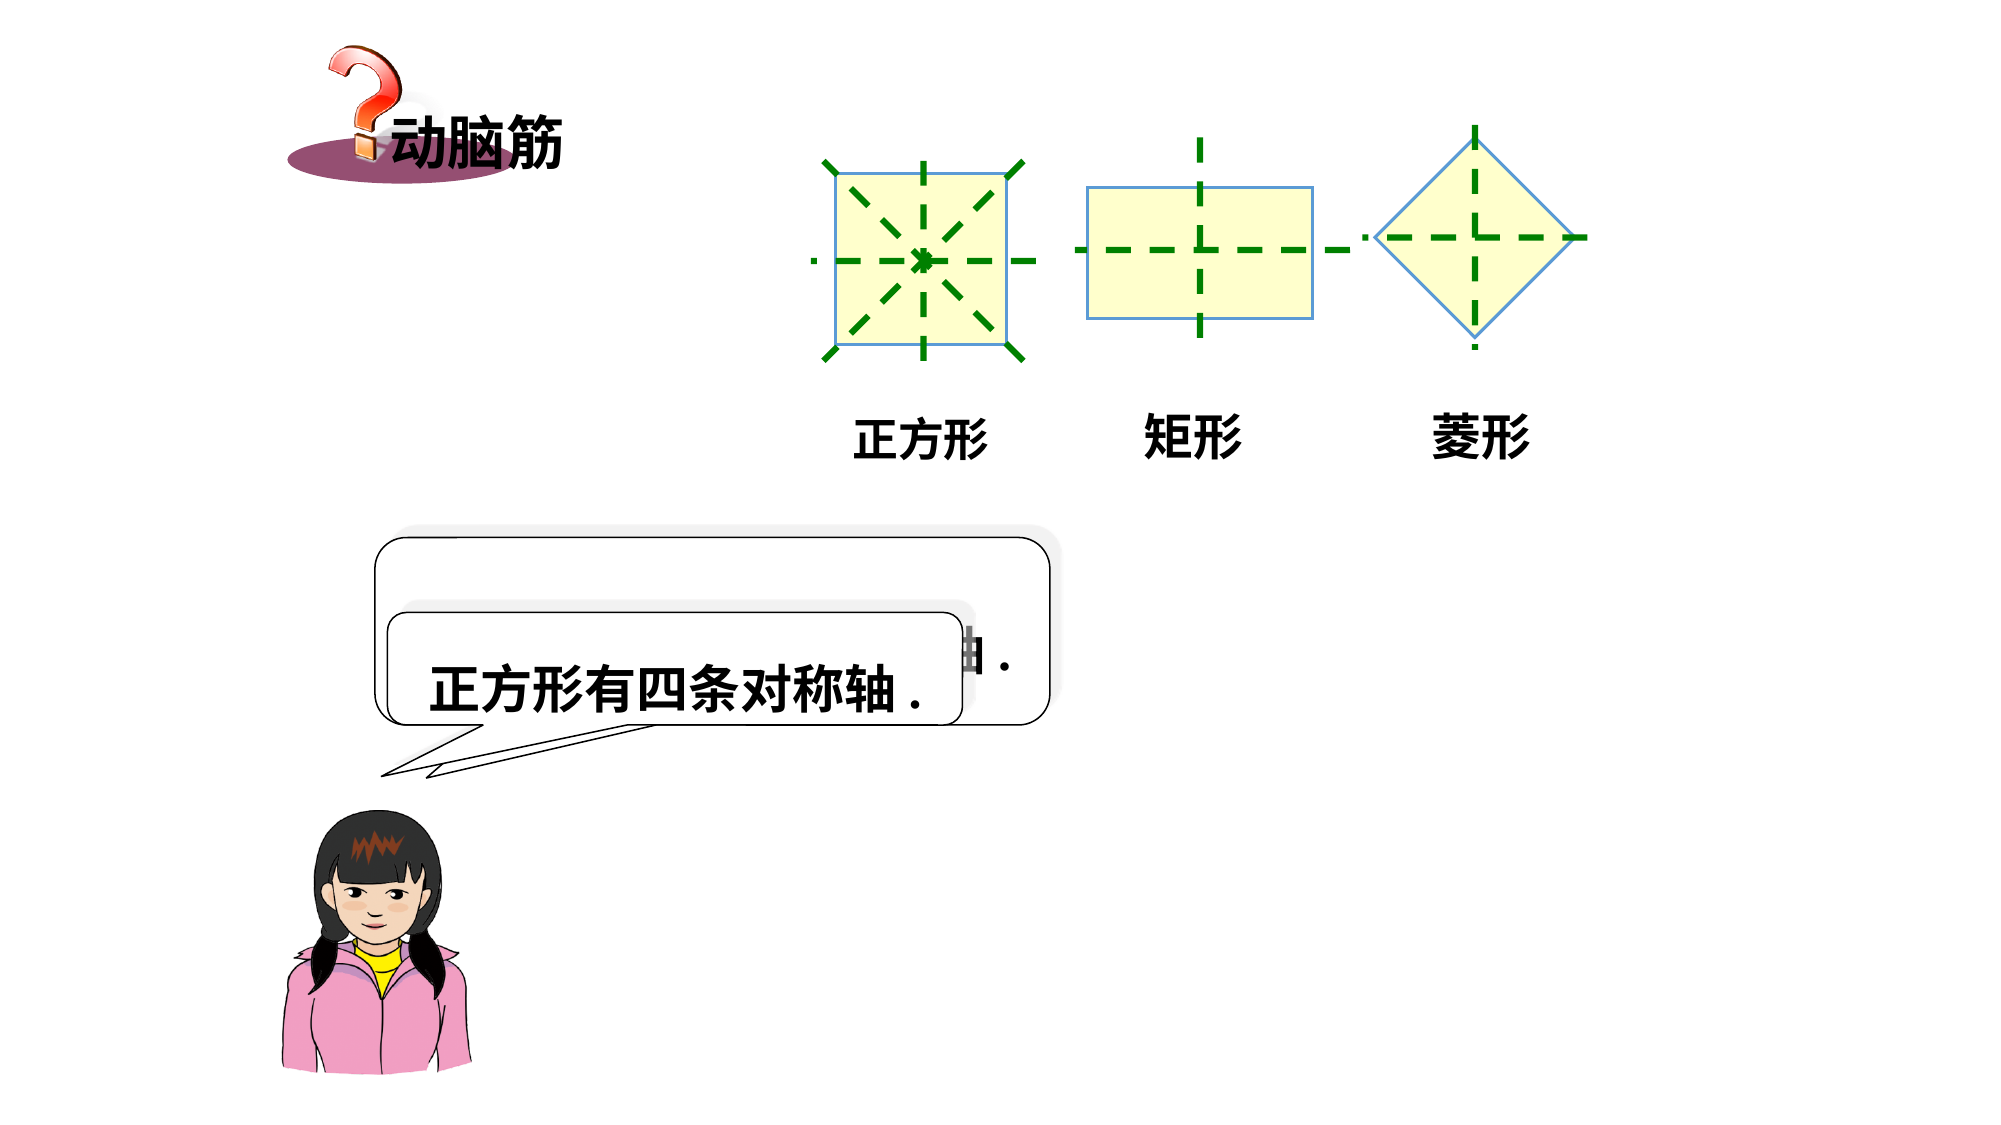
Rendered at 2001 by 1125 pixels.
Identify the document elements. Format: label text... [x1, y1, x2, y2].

text_box 矩形和菱形有两条对称轴. [374, 537, 1050, 725]
picture [274, 809, 472, 1075]
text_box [810, 160, 1036, 474]
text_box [1074, 124, 1588, 474]
text_box 矩形和菱形有两条对称轴. [426, 725, 656, 779]
text_box 正方形有四条对称轴. [380, 612, 963, 777]
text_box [287, 37, 616, 184]
